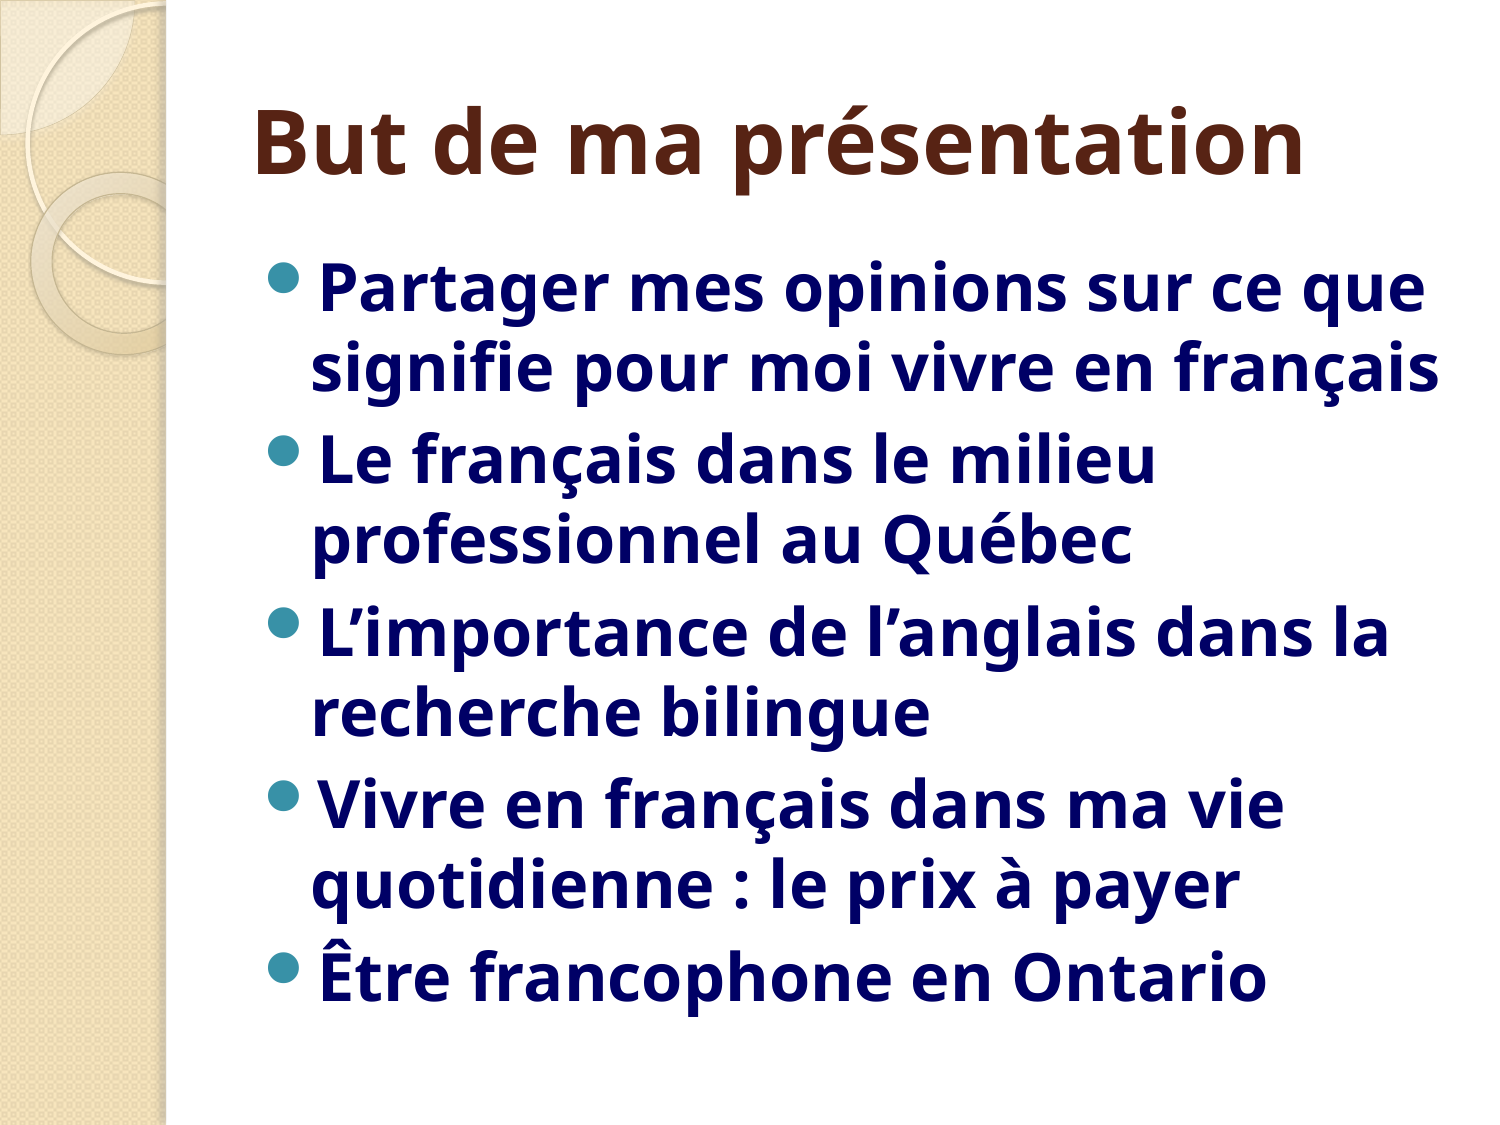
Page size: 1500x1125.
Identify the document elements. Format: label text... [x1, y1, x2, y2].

list Partager mes opinions sur ce que signifie pour moi vivre en français Le français dans le milieu professionnel au Québec L’importance de l’anglais dans la recherche bilingue Vivre en français dans ma vie quotidienne : le prix à payer Être francophone en Ontario [235, 237, 1466, 1025]
title But de ma présentation [235, 45, 1466, 233]
